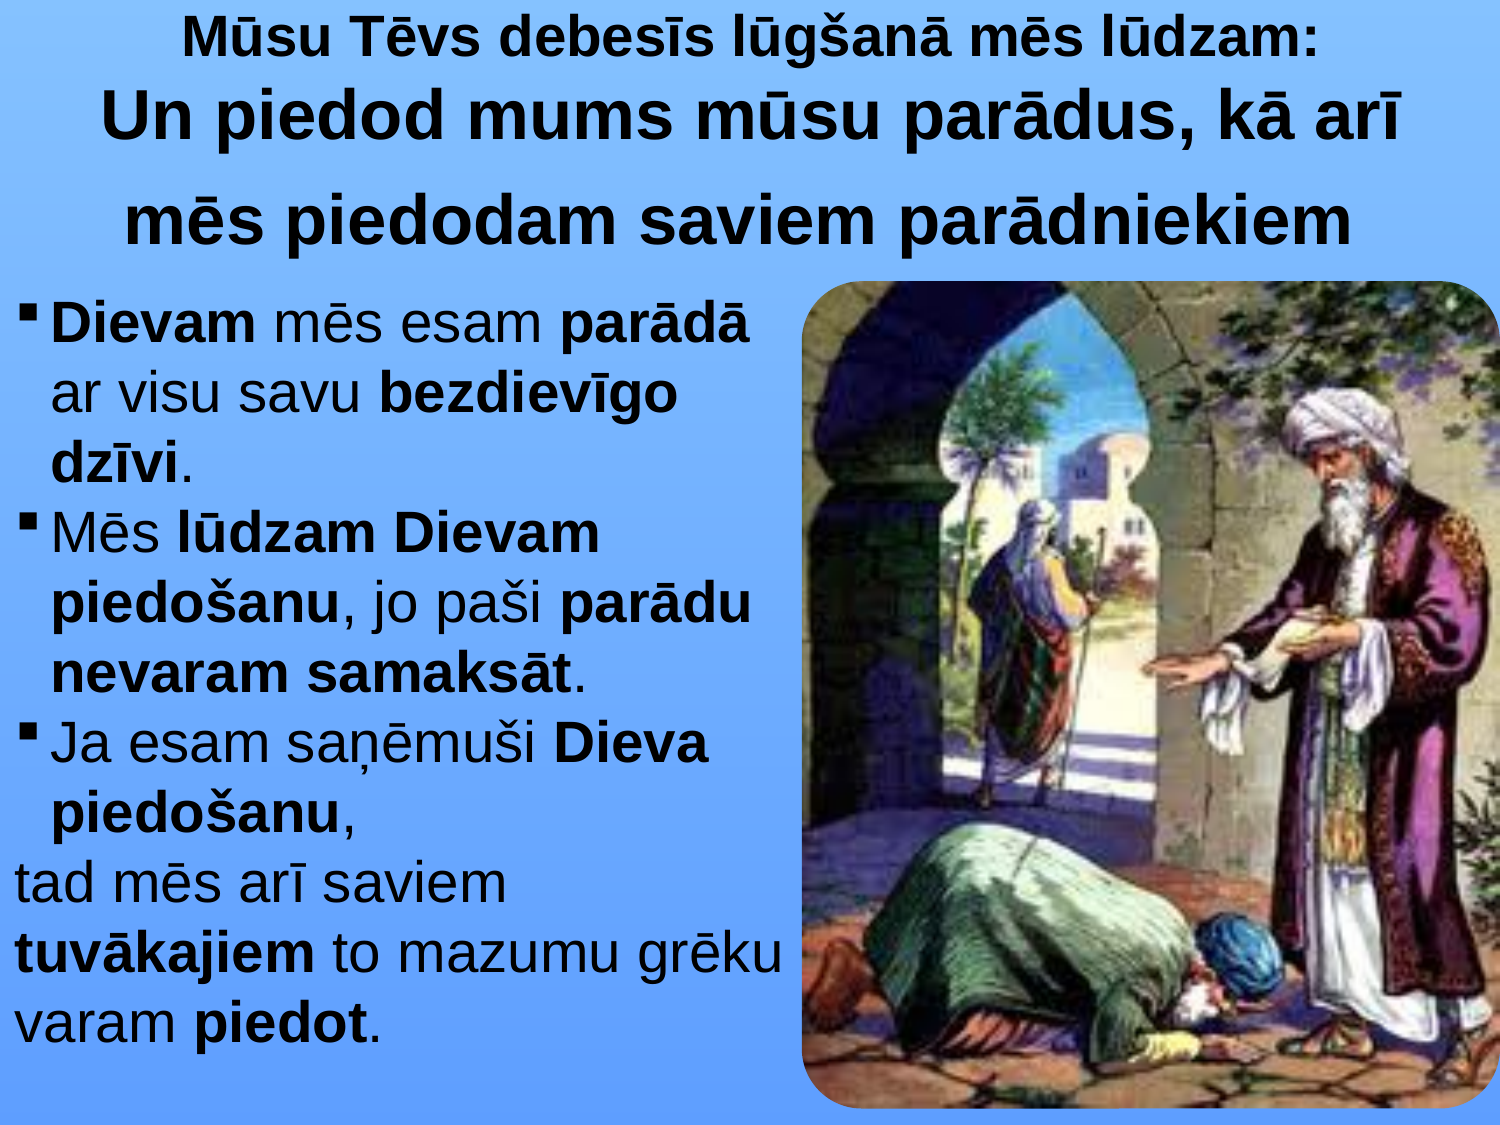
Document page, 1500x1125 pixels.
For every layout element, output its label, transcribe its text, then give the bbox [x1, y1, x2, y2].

picture [801, 280, 1500, 1109]
text_box Dievam mēs esam parādā ar visu savu bezdievīgo dzīvi. Mēs lūdzam Dievam piedošanu, jo paši parādu nevaram samaksāt. Ja esam saņēmuši Dieva piedošanu, tad mēs arī saviem tuvākajiem to mazumu grēku varam piedot. [0, 276, 809, 1062]
title Mūsu Tēvs debesīs lūgšanā mēs lūdzam: Un piedod mums mūsu parādus, kā arī mēs piedodam saviem parādniekiem [76, 73, 1428, 188]
